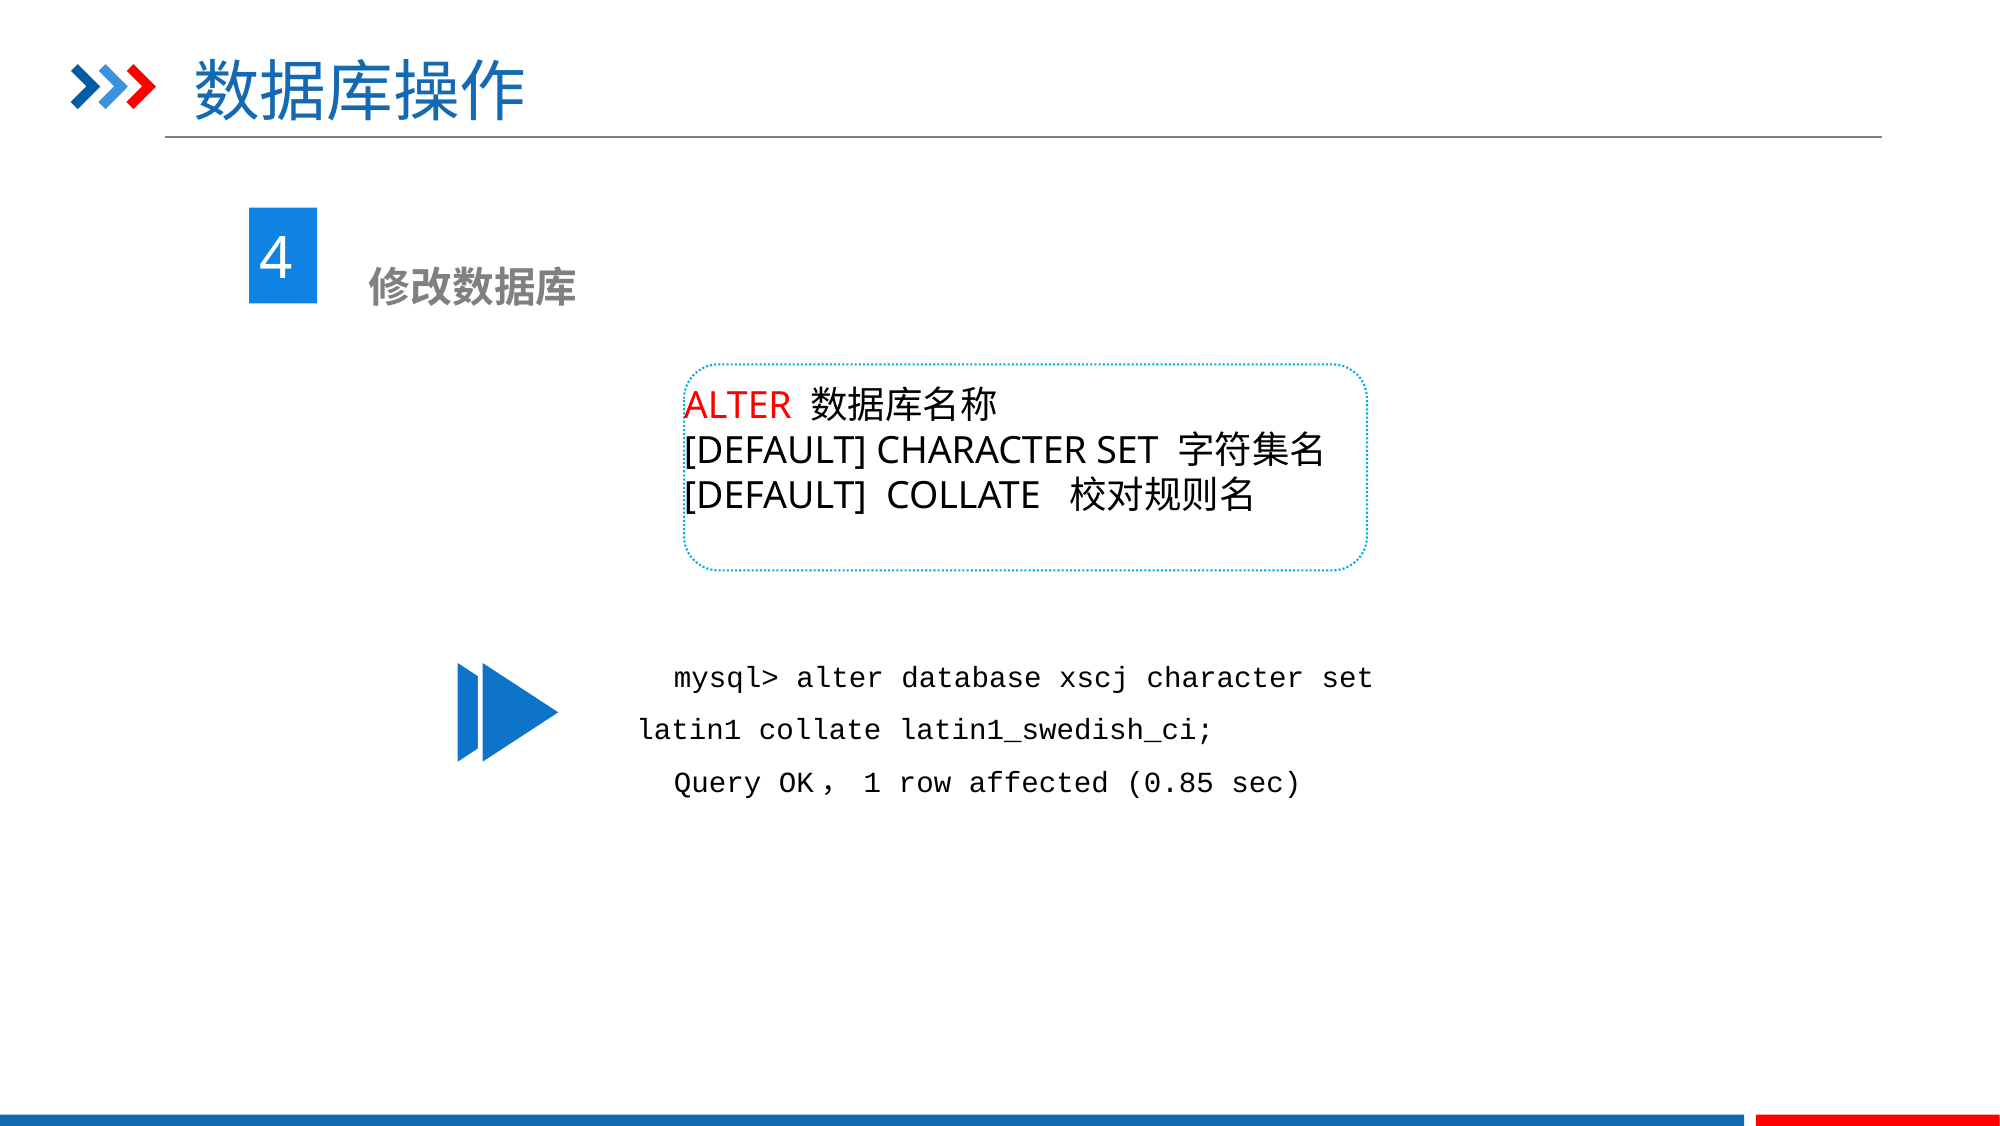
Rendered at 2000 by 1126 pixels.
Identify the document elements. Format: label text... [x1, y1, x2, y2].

text_box 修改数据库 [319, 245, 1092, 380]
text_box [454, 658, 563, 767]
text_box [684, 364, 1368, 571]
text_box mysql> alter database xscj character set latin1 collate latin1_swedish_ci; Query OK， 1 row affected (0.85 sec) [621, 633, 1504, 806]
text_box ALTER 数据库名称 [DEFAULT] CHARACTER SET 字符集名 [DEFAULT] COLLATE 校对规则名 [669, 373, 1352, 524]
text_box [248, 207, 318, 304]
title 数据库操作 [173, 25, 947, 153]
